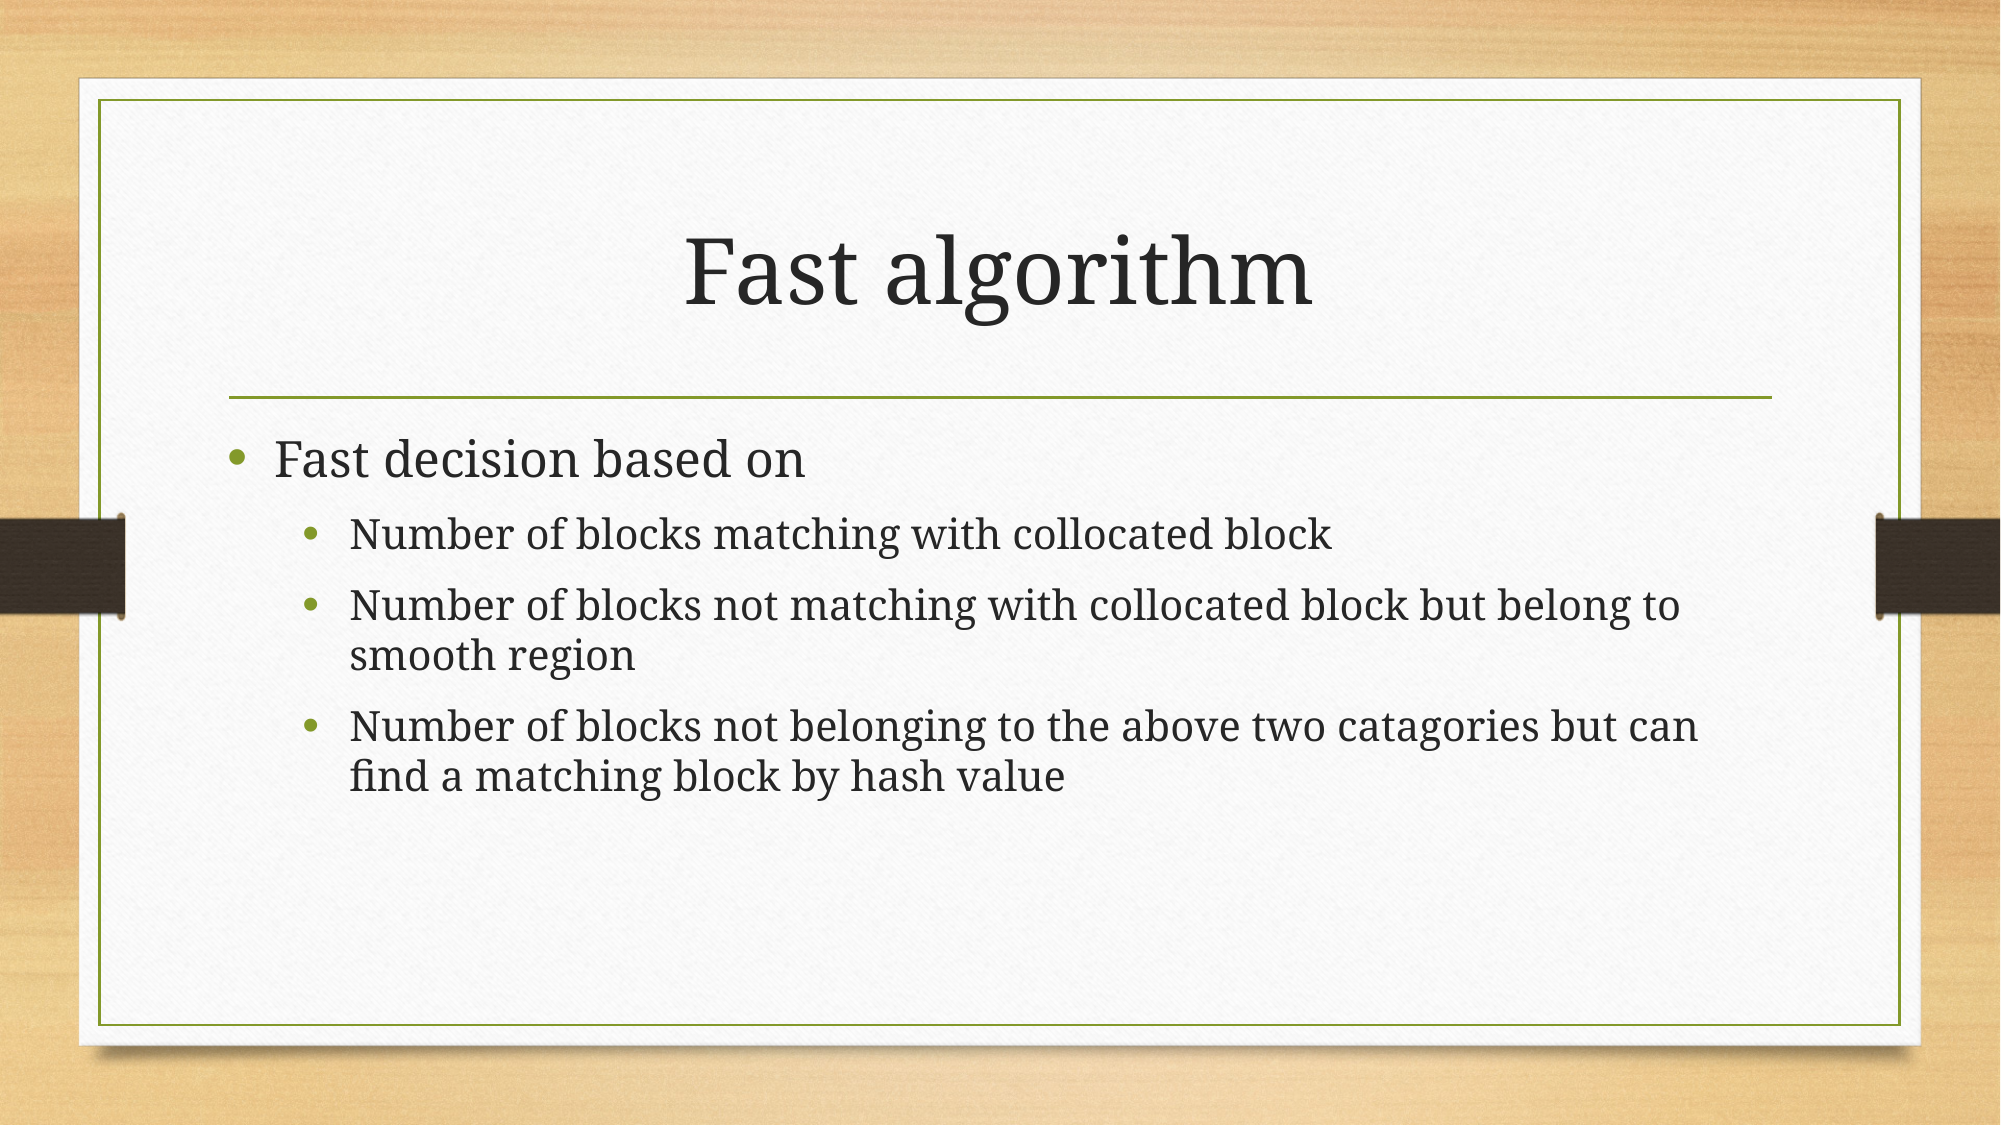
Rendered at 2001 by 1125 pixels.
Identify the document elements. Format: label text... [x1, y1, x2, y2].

picture [0, 0, 2001, 1125]
title Fast algorithm [212, 161, 1788, 375]
list Fast decision based on Number of blocks matching with collocated block Number of blocks not matching with collocated block but belong to smooth region Number of blocks not belonging to the above two catagories but can find a matching block by hash value [212, 419, 1788, 964]
